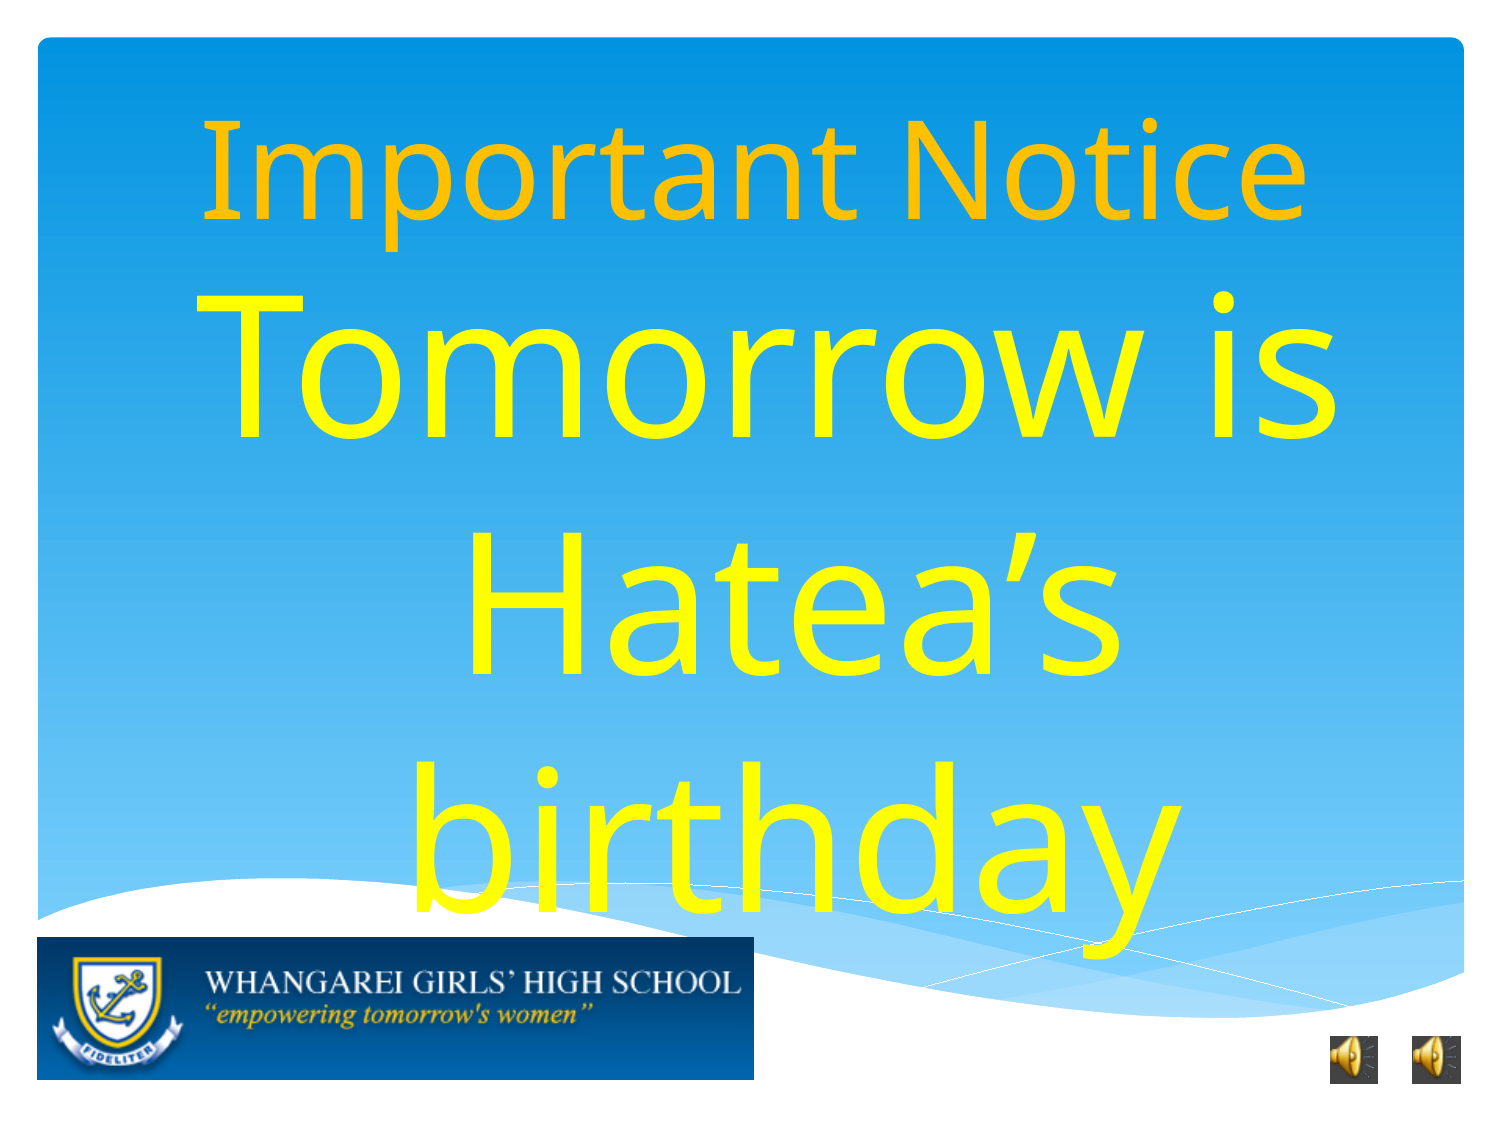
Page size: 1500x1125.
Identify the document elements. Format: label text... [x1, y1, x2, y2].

picture [1411, 1034, 1462, 1086]
text_box Tomorrow is Hatea’s birthday [149, 231, 1391, 963]
picture [37, 937, 754, 1080]
picture [1328, 1034, 1380, 1086]
text_box Important Notice [149, 37, 1362, 255]
